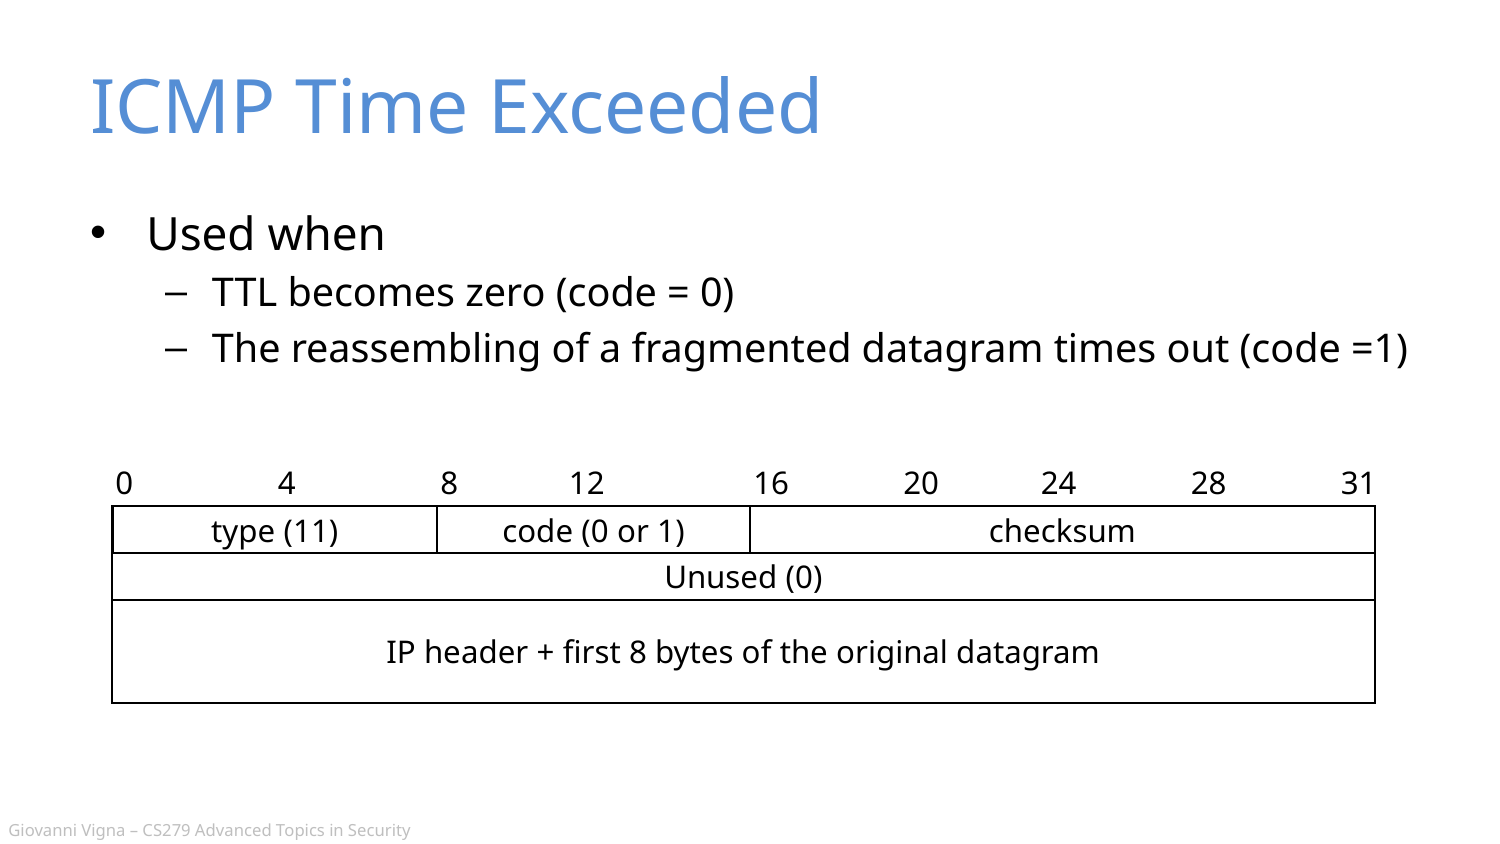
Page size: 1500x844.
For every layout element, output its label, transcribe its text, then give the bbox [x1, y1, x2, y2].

text_box 8 [427, 456, 472, 508]
text_box 20 [889, 456, 953, 508]
text_box 0 [102, 456, 147, 508]
text_box 12 [555, 456, 619, 508]
list Used when TTL becomes zero (code = 0) The reassembling of a fragmented datagram times out (code =1) [75, 196, 1425, 813]
text_box 24 [1027, 456, 1091, 508]
text_box IP header + first 8 bytes of the original datagram [112, 599, 1375, 703]
text_box 31 [1327, 456, 1391, 508]
text_box Unused (0) [112, 553, 1375, 599]
text_box 4 [264, 456, 310, 508]
title ICMP Time Exceeded [75, 33, 1425, 175]
text_box type (11) [112, 506, 437, 553]
text_box 16 [739, 456, 803, 508]
text_box code (0 or 1) [437, 506, 750, 553]
text_box checksum [750, 506, 1375, 554]
text_box 28 [1177, 456, 1241, 508]
